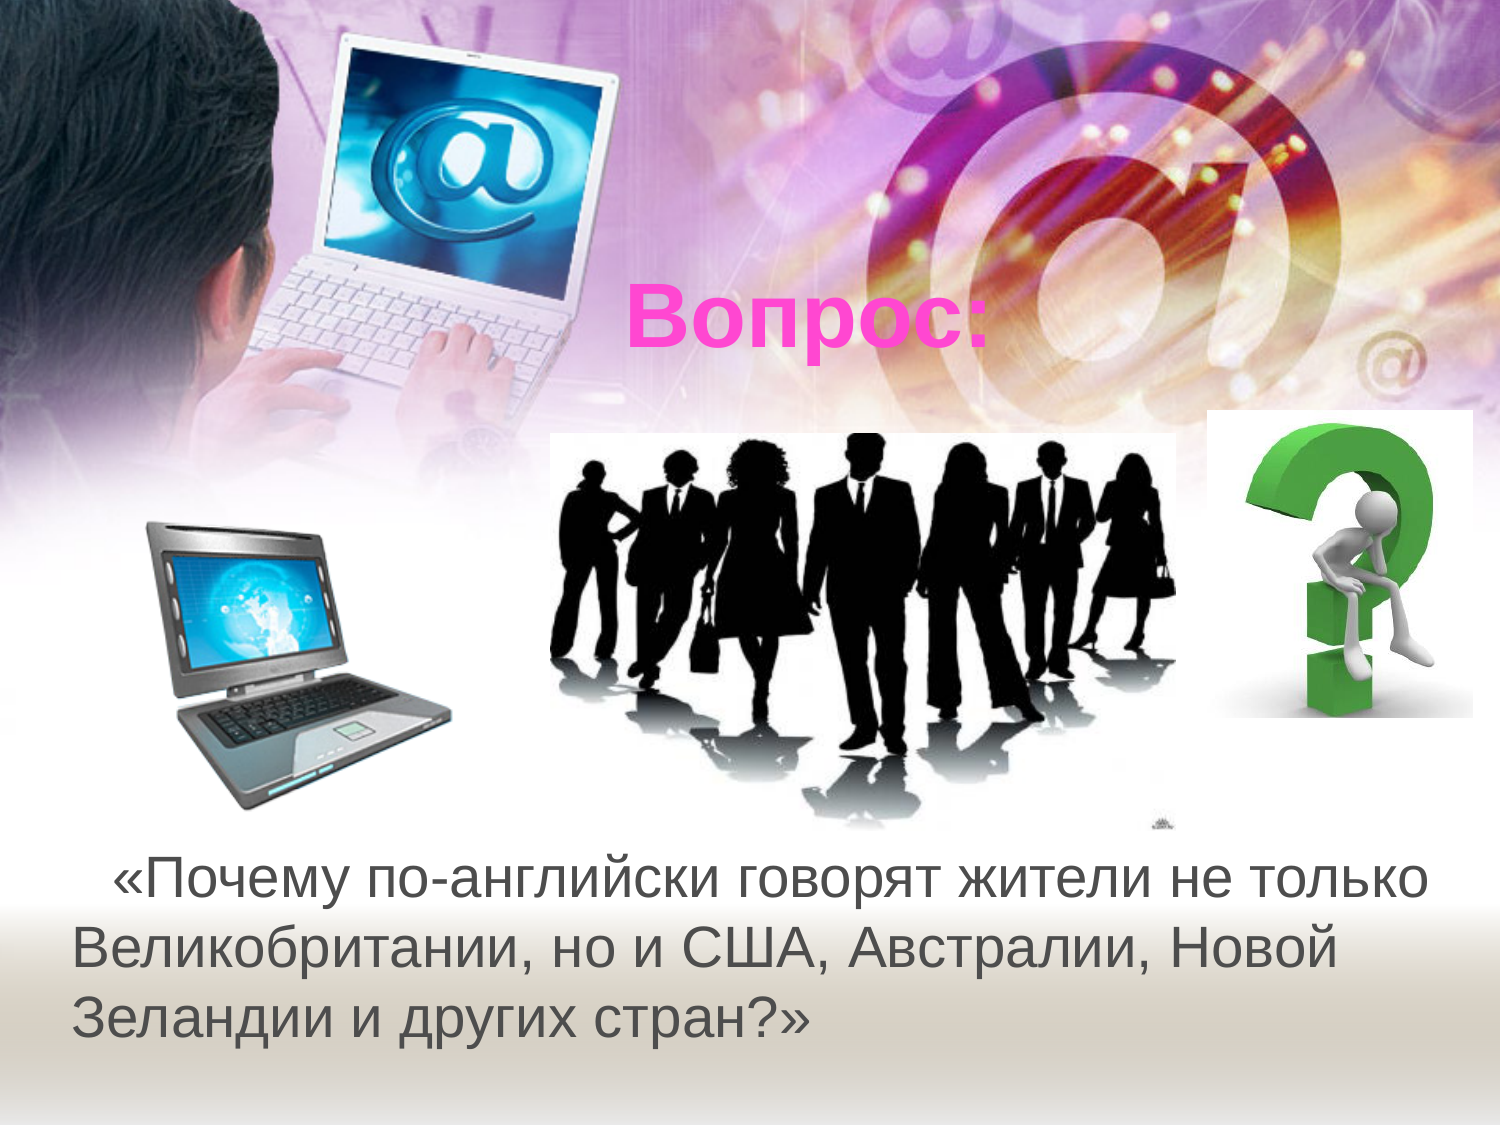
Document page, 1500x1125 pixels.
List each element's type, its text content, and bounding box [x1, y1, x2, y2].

picture [0, 0, 1500, 831]
title Вопрос: [609, 245, 1079, 376]
list «Почему по-английски говорят жители не только Великобритании, но и США, Австралии, Новой Зеландии и других стран?» [0, 831, 1500, 1125]
